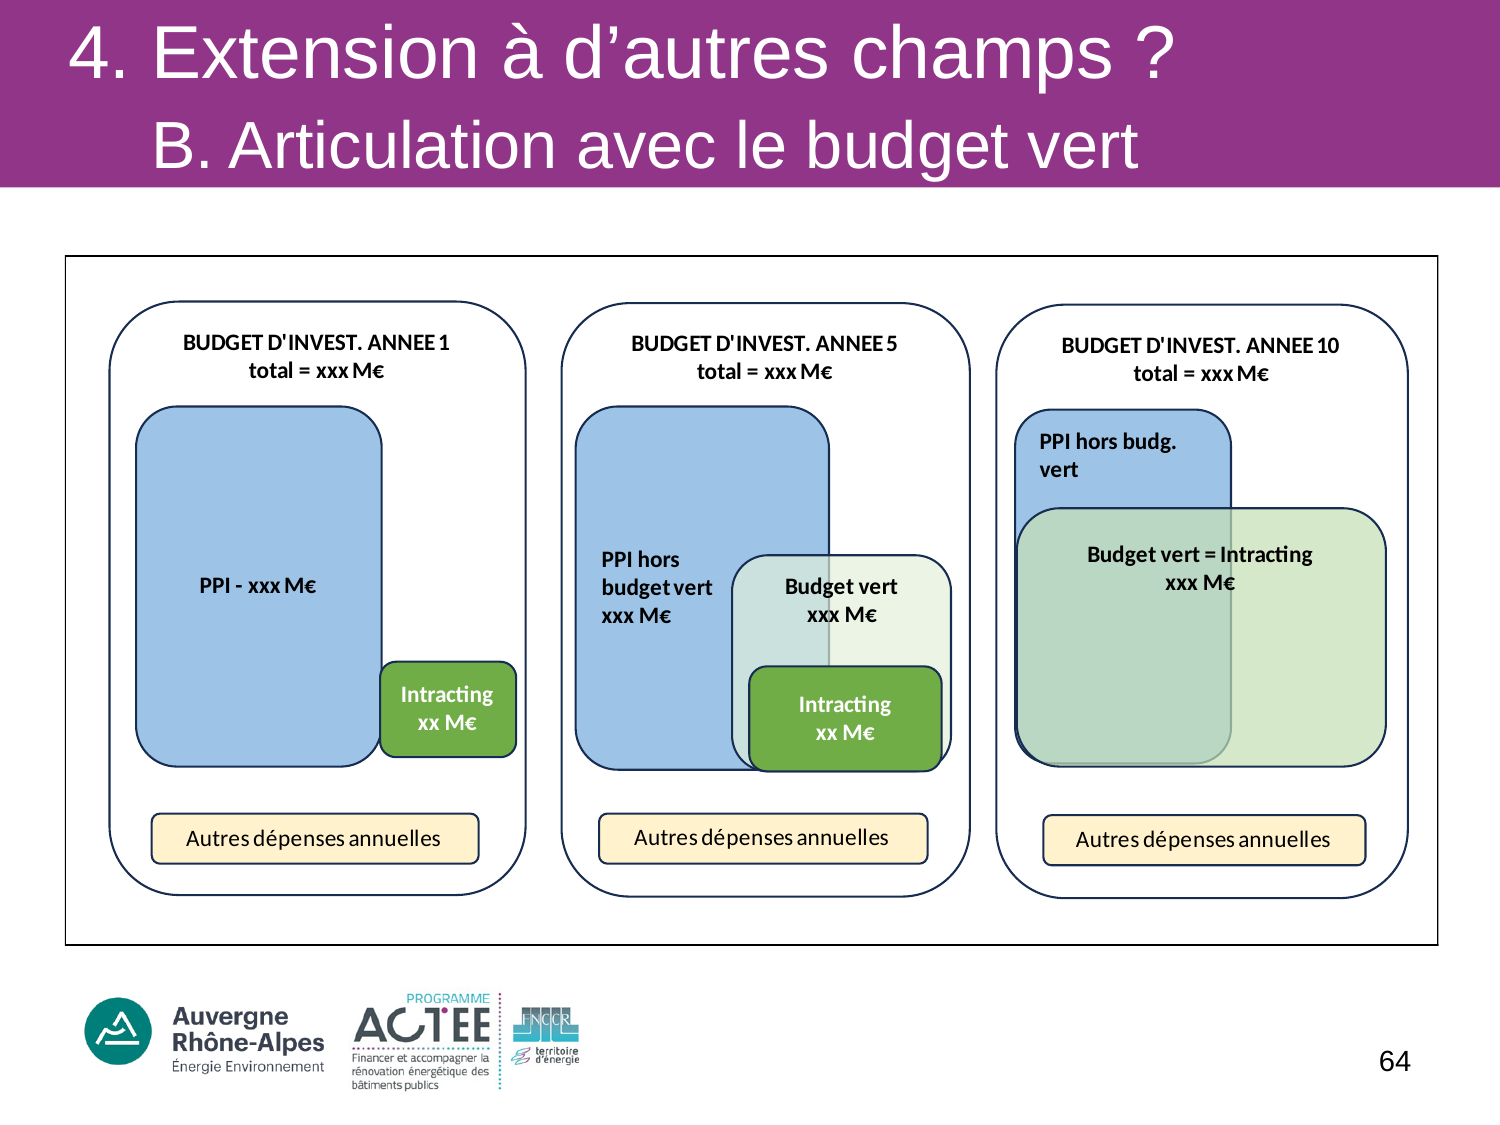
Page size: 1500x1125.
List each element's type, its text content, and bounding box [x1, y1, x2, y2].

picture [64, 255, 1441, 948]
title 4. Extension à d’autres champs ? B. Articulation avec le budget vert [52, 0, 1483, 188]
picture [76, 987, 337, 1085]
picture [348, 987, 586, 1094]
